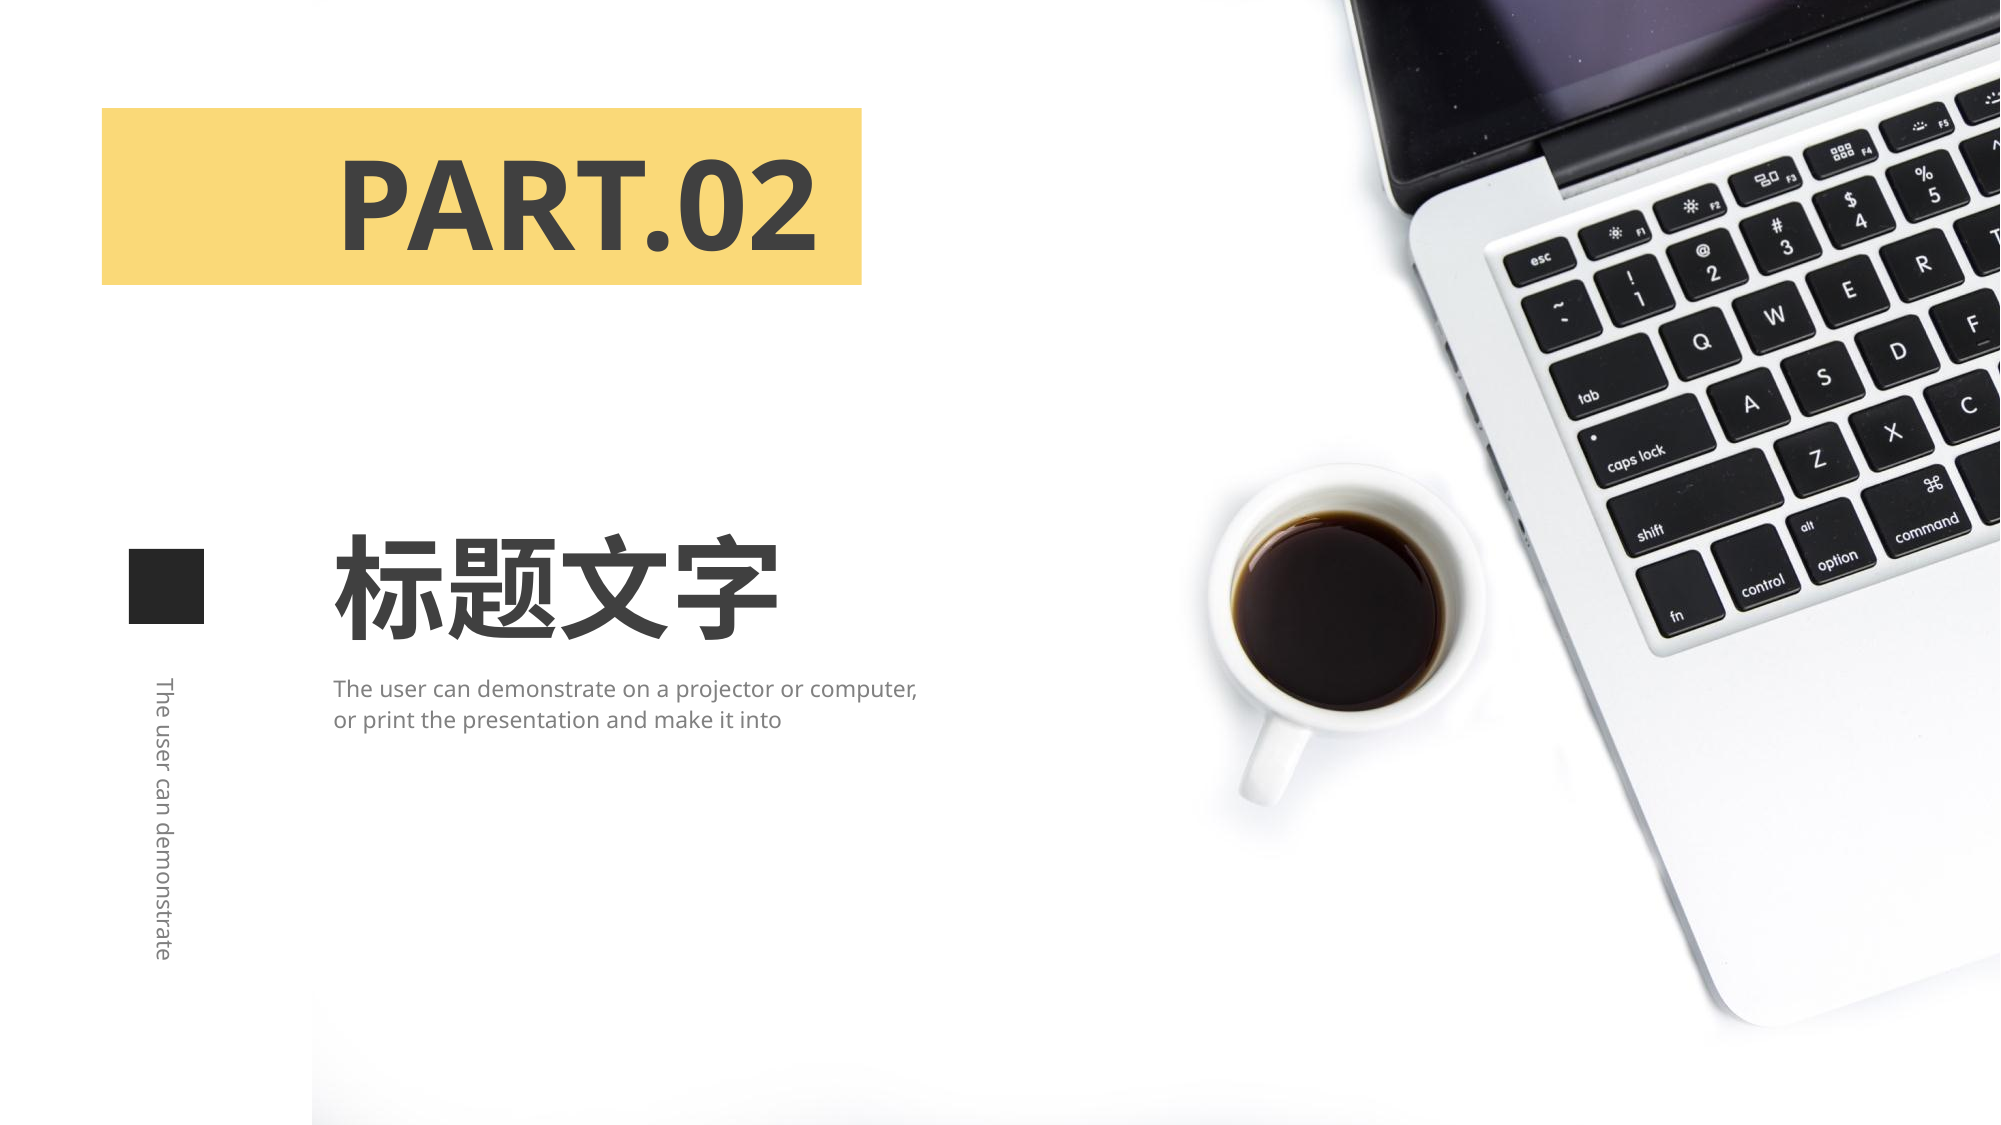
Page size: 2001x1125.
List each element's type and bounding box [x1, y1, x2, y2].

picture [312, 0, 2000, 1125]
text_box [128, 548, 204, 1026]
text_box [101, 107, 312, 286]
